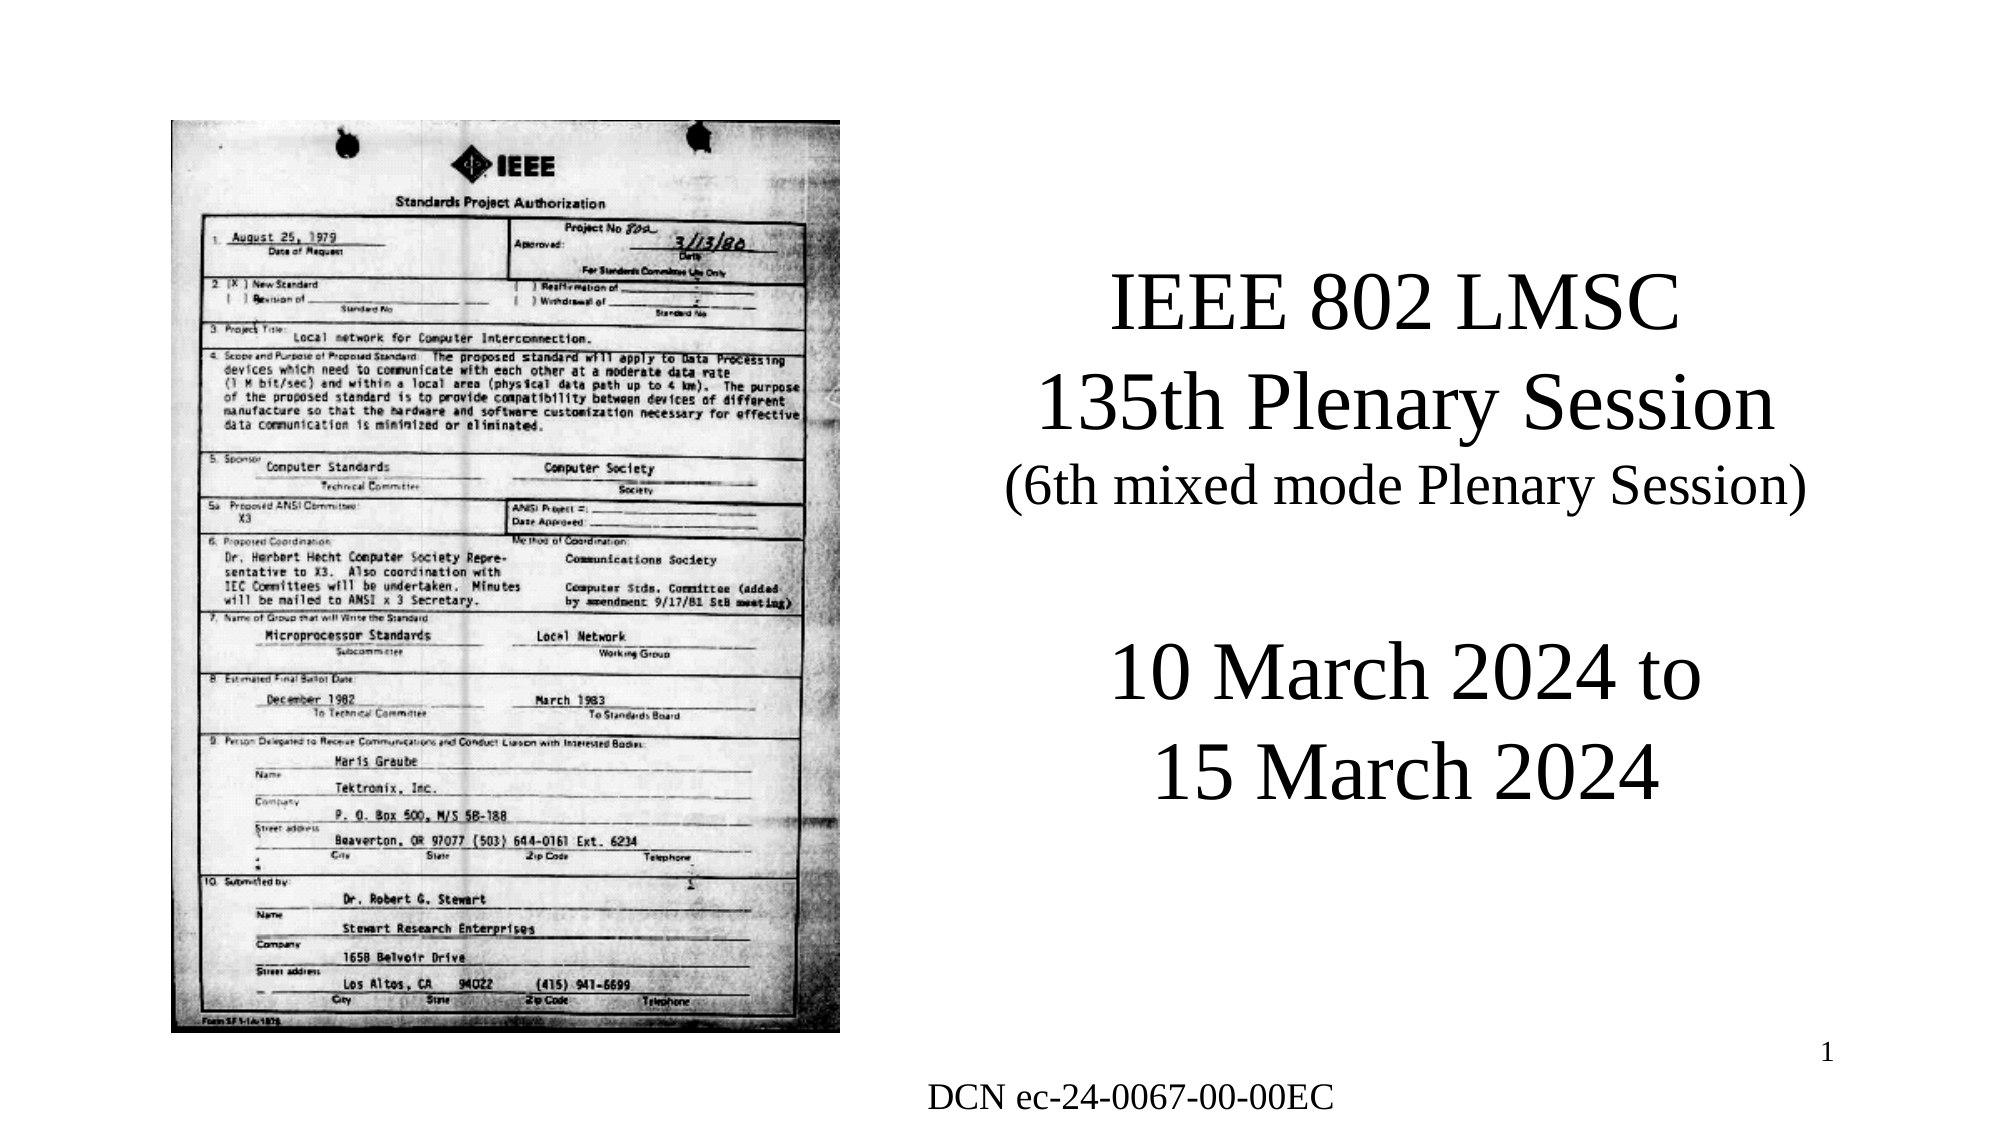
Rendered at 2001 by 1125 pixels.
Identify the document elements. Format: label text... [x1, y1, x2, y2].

text_box DCN ec-24-0067-00-00EC [912, 1064, 1780, 1125]
slide_number 1 [1433, 1024, 1851, 1101]
picture [171, 119, 840, 1033]
title IEEE 802 LMSC 135th Plenary Session (6th mixed mode Plenary Session) 10 March 2024 to 15 March 2024 [849, 637, 1963, 826]
